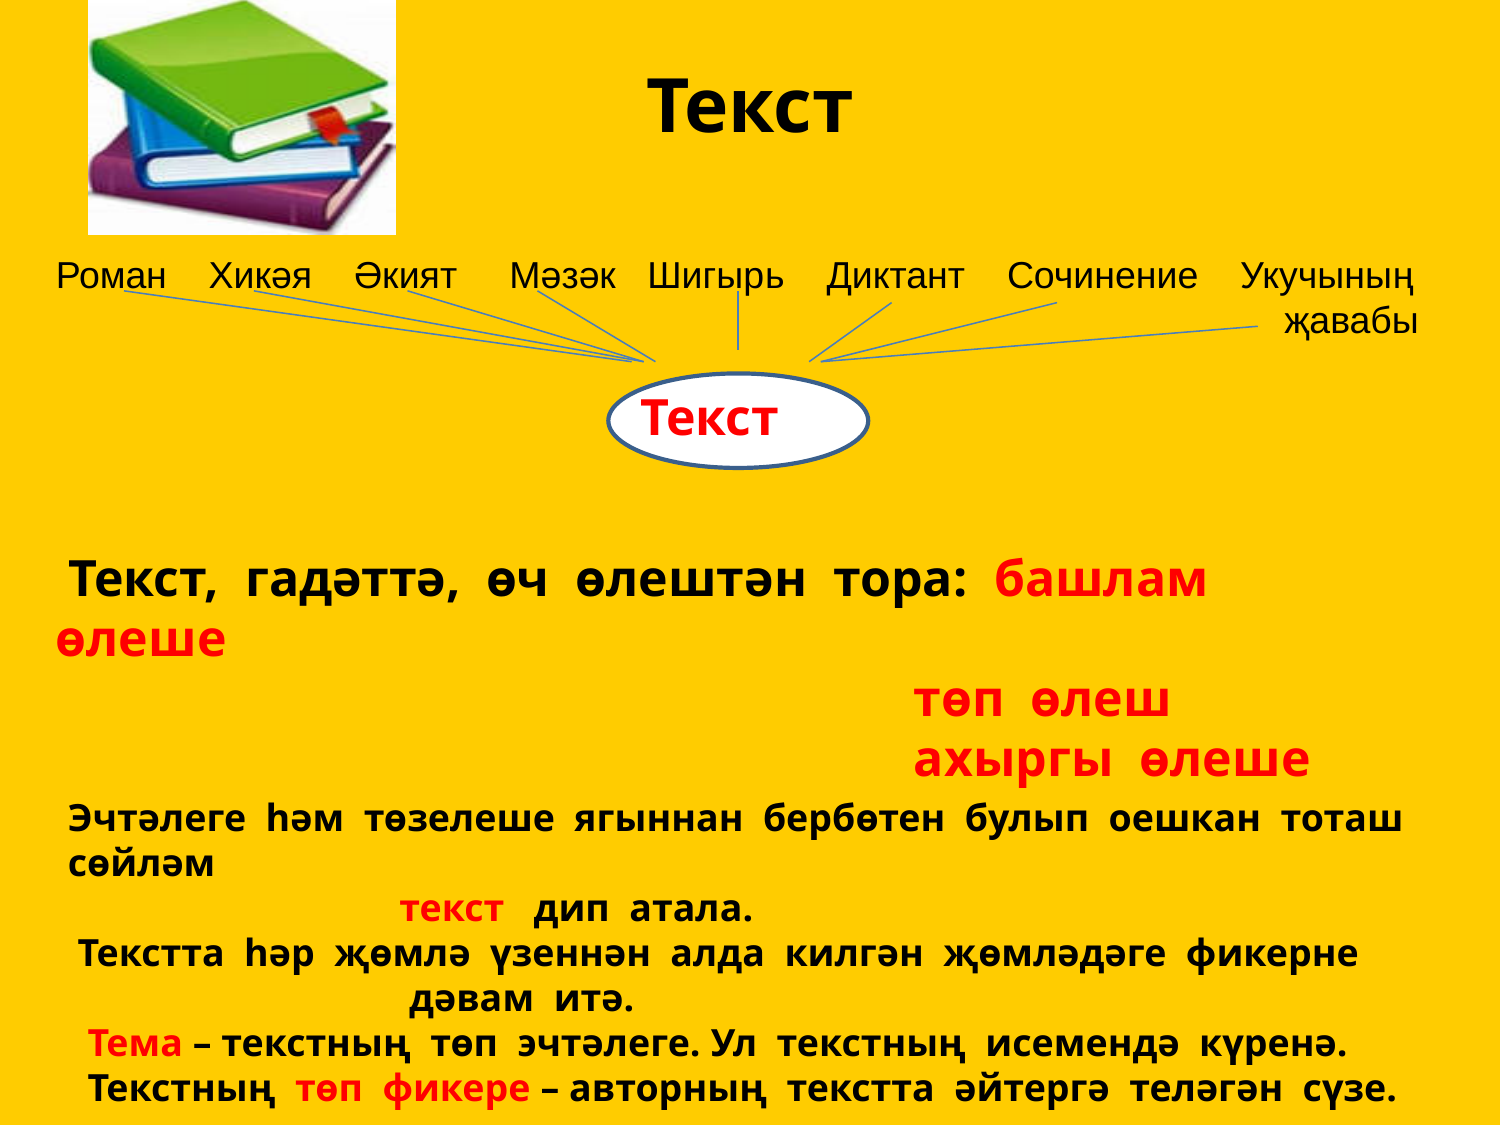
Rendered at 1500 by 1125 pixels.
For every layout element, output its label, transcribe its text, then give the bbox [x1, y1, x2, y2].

text_box [640, 454, 837, 471]
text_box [808, 302, 818, 362]
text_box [123, 290, 632, 362]
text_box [820, 325, 1258, 362]
text_box Роман Хикәя Әкият Мәзәк Шигырь Диктант Сочинение Укучының җавабы Текст [41, 243, 1440, 454]
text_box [820, 302, 1058, 325]
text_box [646, 290, 656, 362]
picture [88, 0, 396, 235]
title Текст [75, 45, 83, 161]
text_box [633, 290, 644, 362]
title Текст [400, 45, 1425, 161]
text_box Эчтәлеге һәм төзелеше ягыннан бербөтен булып оешкан тоташ сөйләм текст дип атала. Текстта һәр җөмлә үзеннән алда килгән җөмләдәге фикерне дәвам итә. Тема – текстның төп эчтәлеге. Ул текстның исемендә күренә. Текстның төп фикере – авторның текстта әйтергә теләгән сүзе. [53, 786, 1447, 1117]
text_box Текст, гадәттә, өч өлештән тора: башлам өлеше төп өлеш ахыргы өлеше [41, 538, 1419, 794]
